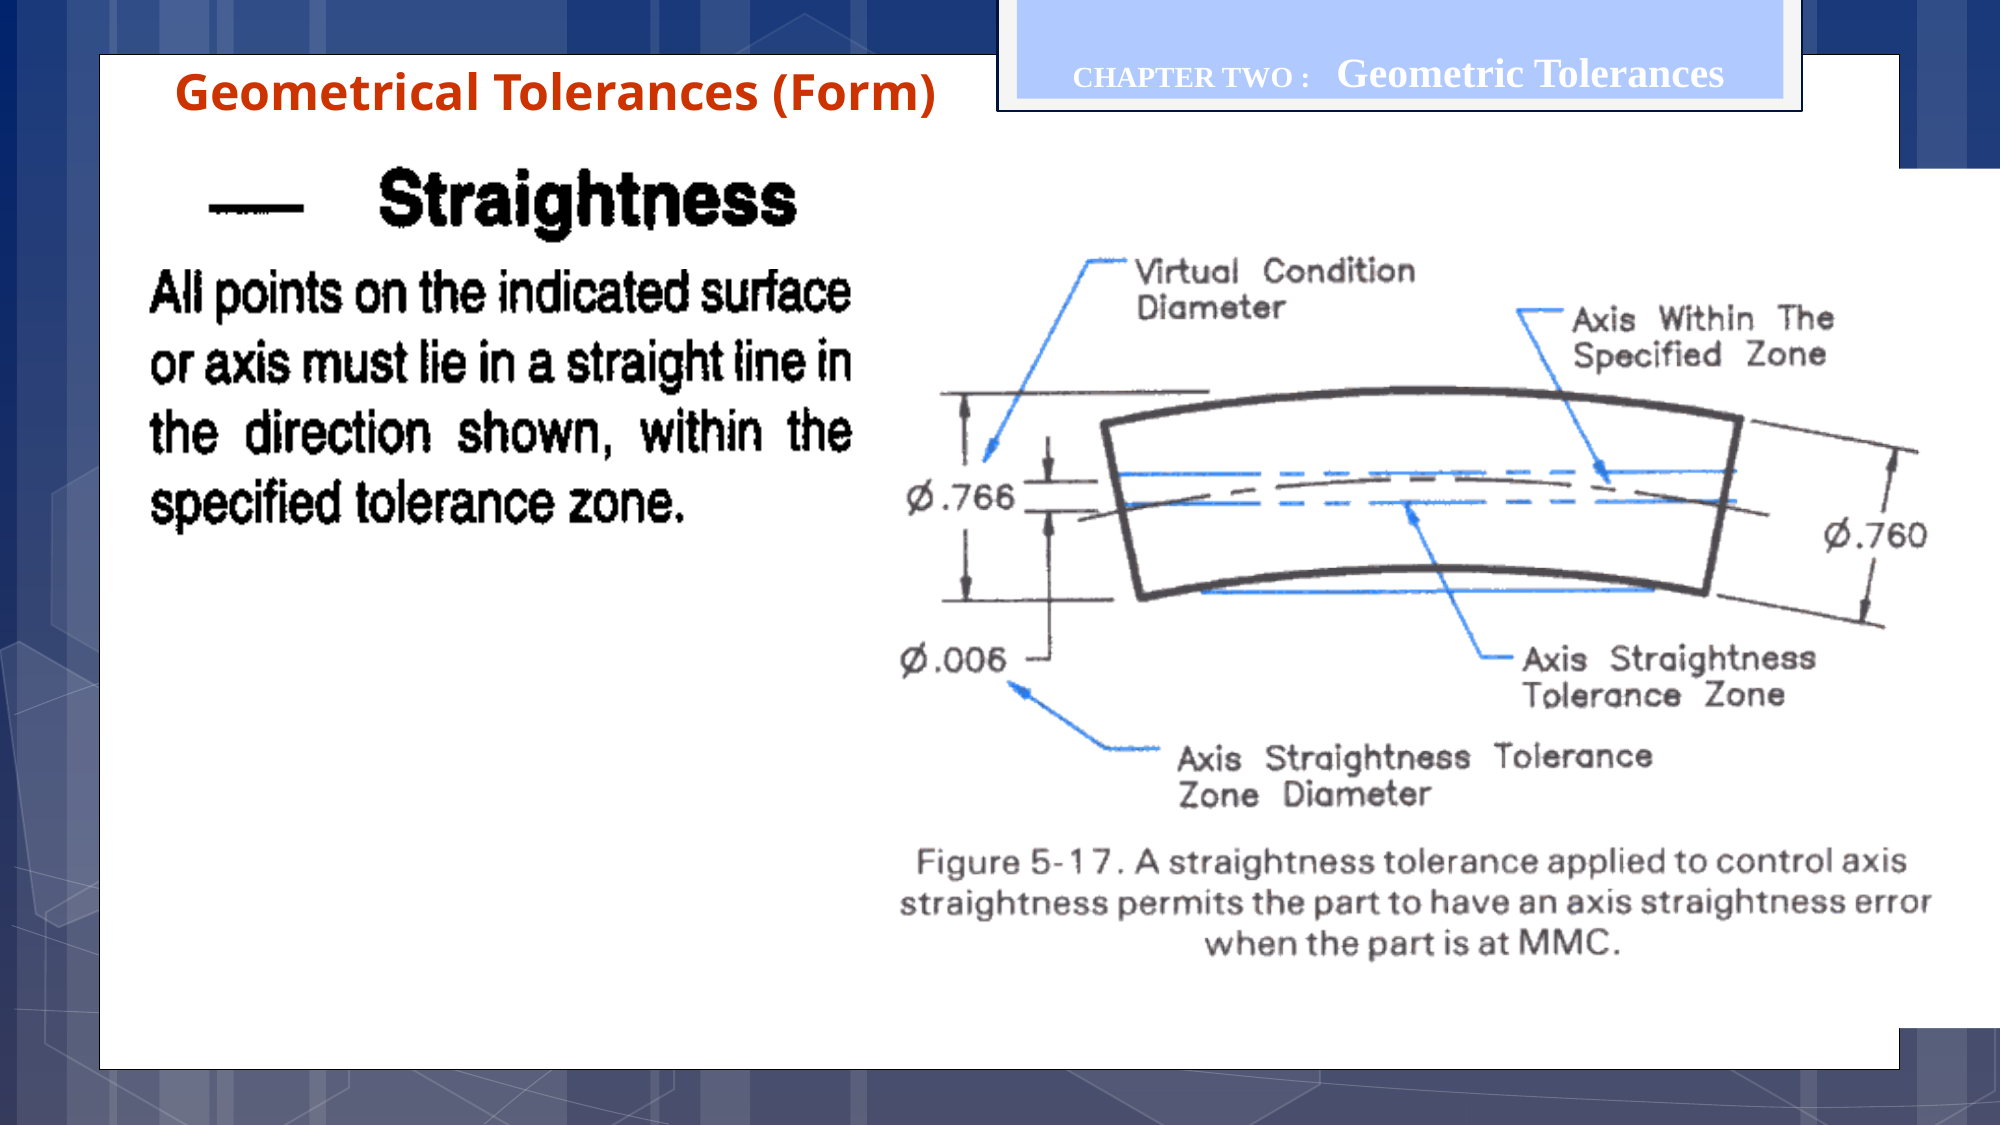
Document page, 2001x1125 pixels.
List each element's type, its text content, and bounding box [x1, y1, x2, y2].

picture [115, 127, 1973, 1006]
text_box [936, 167, 2000, 1029]
text_box Geometrical Tolerances (Form) [159, 53, 1360, 128]
text_box CHAPTER TWO : Geometric Tolerances [940, 0, 1858, 110]
